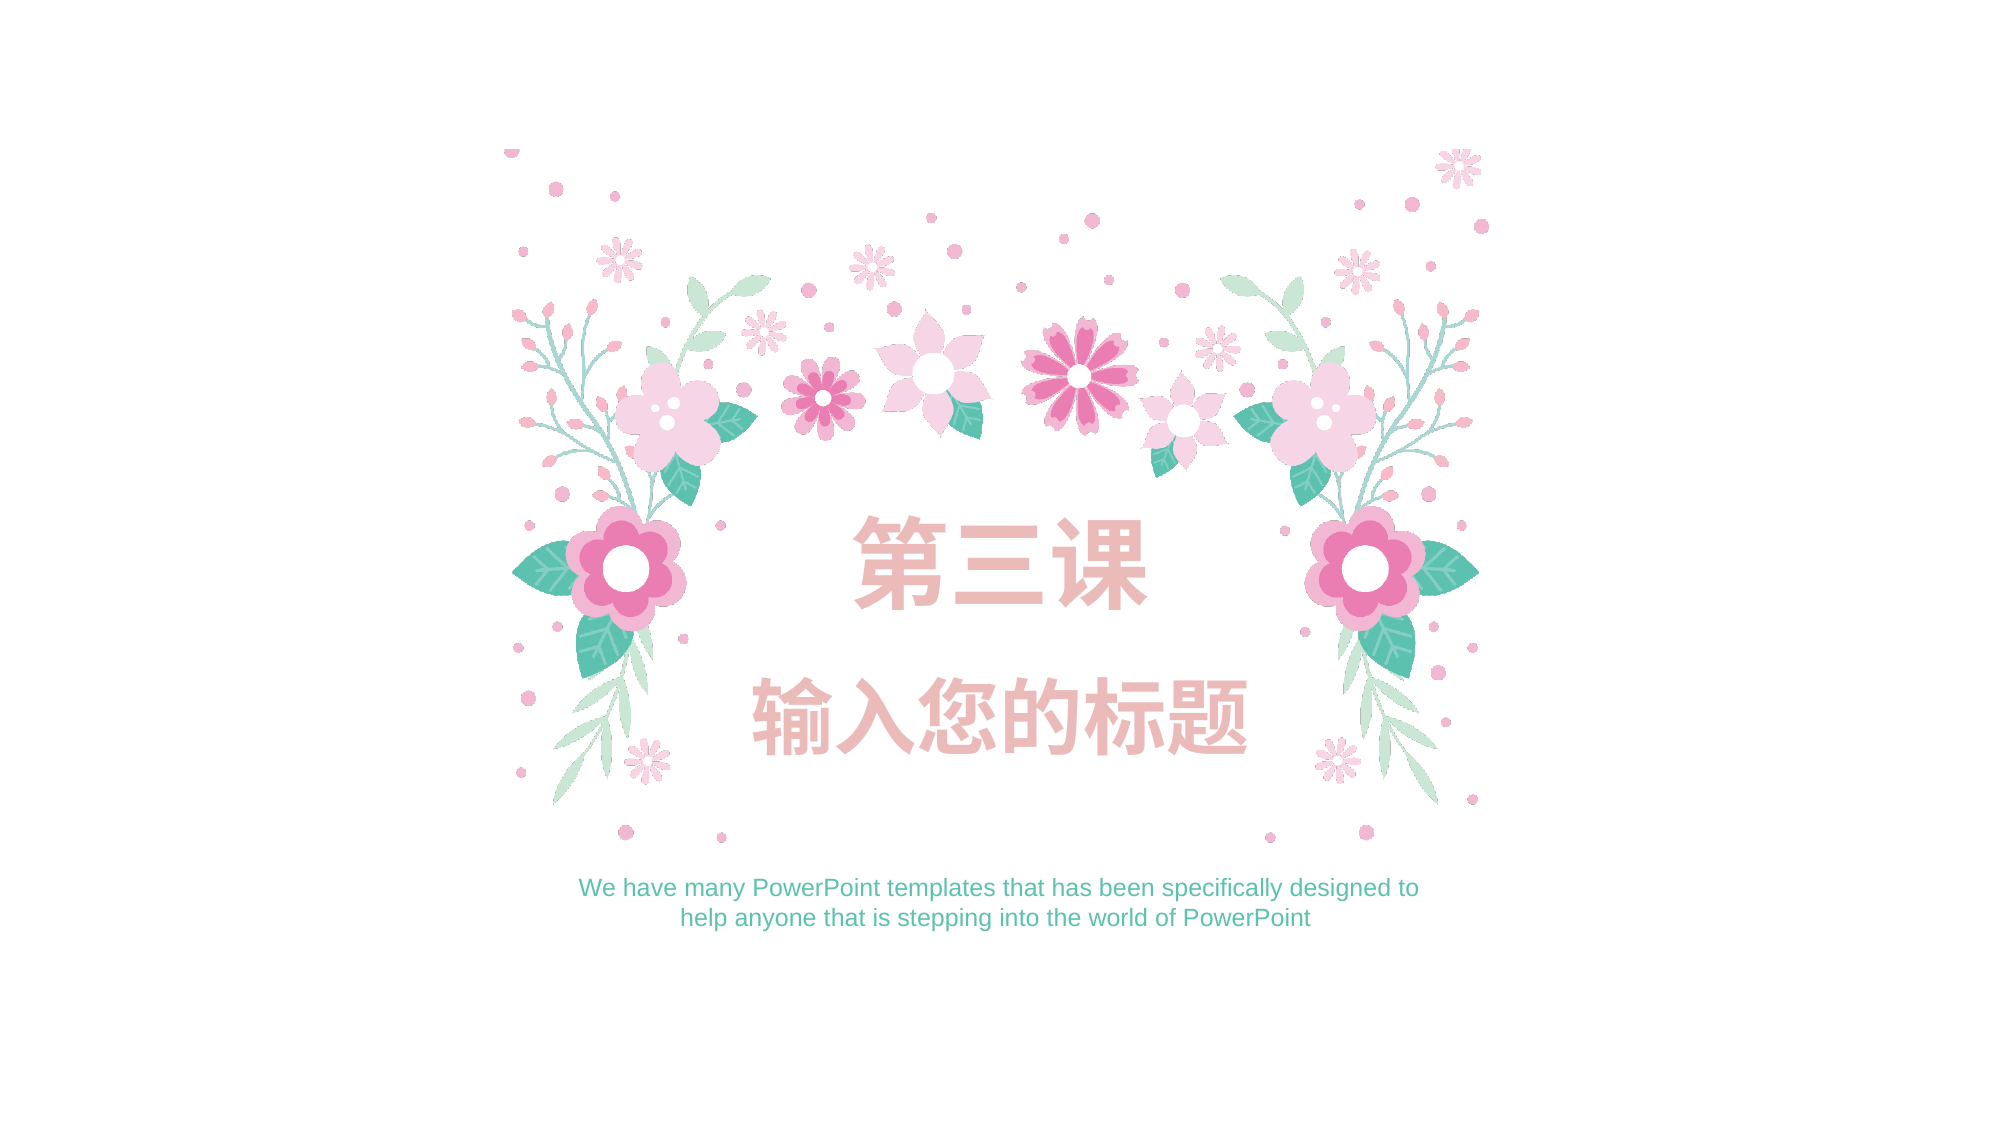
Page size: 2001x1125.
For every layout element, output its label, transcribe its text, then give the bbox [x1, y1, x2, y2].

picture [444, 149, 1556, 888]
text_box We have many PowerPoint templates that has been specifically designed to help anyone that is stepping into the world of PowerPoint [563, 888, 1437, 939]
